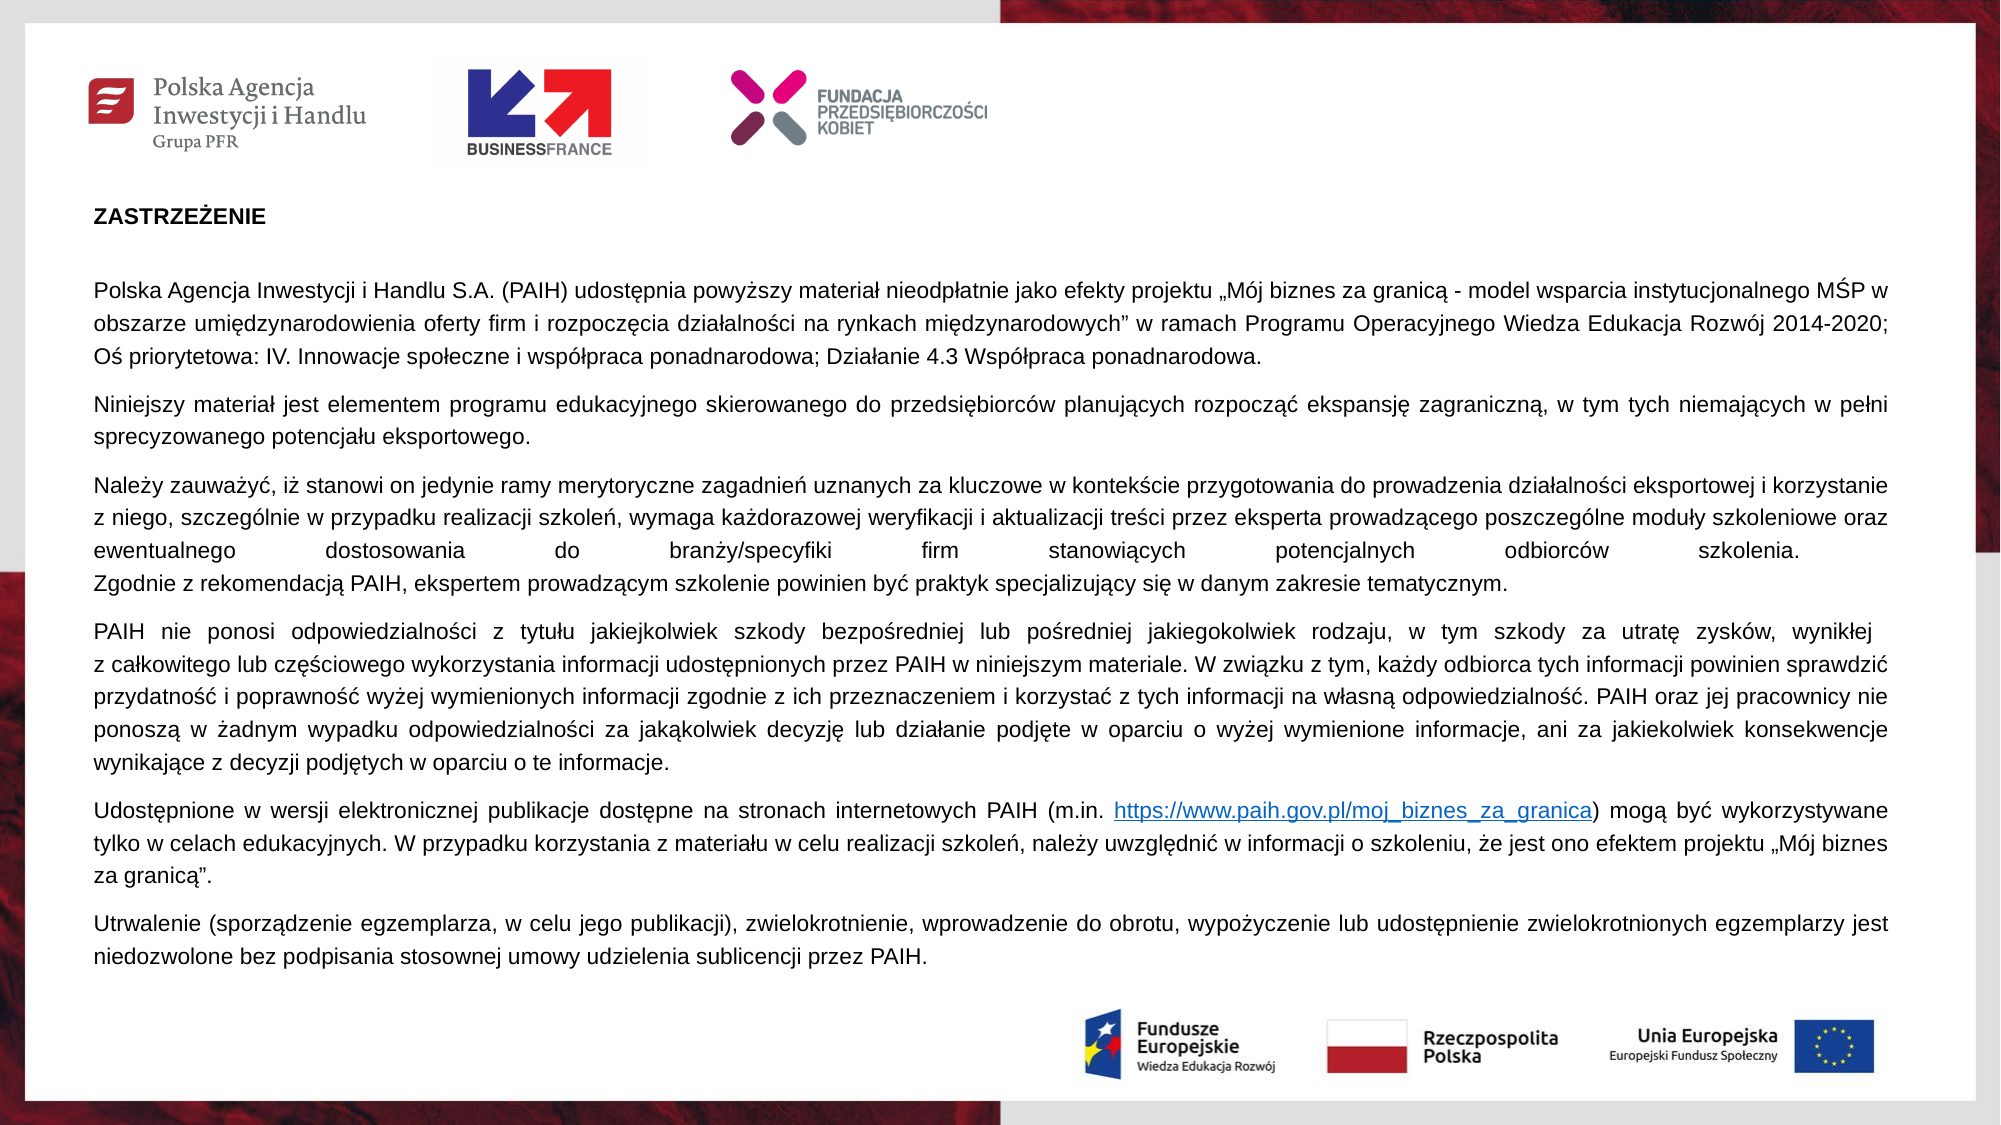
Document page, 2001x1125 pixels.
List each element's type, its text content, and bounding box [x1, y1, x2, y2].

list ZASTRZEŻENIE Polska Agencja Inwestycji i Handlu S.A. (PAIH) udostępnia powyższy materiał nieodpłatnie jako efekty projektu „Mój biznes za granicą - model wsparcia instytucjonalnego MŚP w obszarze umiędzynarodowienia oferty firm i rozpoczęcia działalności na rynkach międzynarodowych” w ramach Programu Operacyjnego Wiedza Edukacja Rozwój 2014-2020; Oś priorytetowa: IV. Innowacje społeczne i współpraca ponadnarodowa; Działanie 4.3 Współpraca ponadnarodowa. Niniejszy materiał jest elementem programu edukacyjnego skierowanego do przedsiębiorców planujących rozpocząć ekspansję zagraniczną, w tym tych niemających w pełni sprecyzowanego potencjału eksportowego. Należy zauważyć, iż stanowi on jedynie ramy merytoryczne zagadnień uznanych za kluczowe w kontekście przygotowania do prowadzenia działalności eksportowej i korzystanie z niego, szczególnie w przypadku realizacji szkoleń, wymaga każdorazowej weryfikacji i aktualizacji treści przez eksperta prowadzącego poszczególne moduły szkoleniowe oraz ewentualnego dostosowania do branży/specyfiki firm stanowiących potencjalnych odbiorców szkolenia. Zgodnie z rekomendacją PAIH, ekspertem prowadzącym szkolenie powinien być praktyk specjalizujący się w danym zakresie tematycznym. PAIH nie ponosi odpowiedzialności z tytułu jakiejkolwiek szkody bezpośredniej lub pośredniej jakiegokolwiek rodzaju, w tym szkody za utratę zysków, wynikłej z całkowitego lub częściowego wykorzystania informacji udostępnionych przez PAIH w niniejszym materiale. W związku z tym, każdy odbiorca tych informacji powinien sprawdzić przydatność i poprawność wyżej wymienionych informacji zgodnie z ich przeznaczeniem i korzystać z tych informacji na własną odpowiedzialność. PAIH oraz jej pracownicy nie ponoszą w żadnym wypadku odpowiedzialności za jakąkolwiek decyzję lub działanie podjęte w oparciu o wyżej wymienione informacje, ani za jakiekolwiek konsekwencje wynikające z decyzji podjętych w oparciu o te informacje. Udostępnione w wersji elektronicznej publikacje dostępne na stronach internetowych PAIH (m.in. https://www.paih.gov.pl/moj_biznes_za_granica) mogą być wykorzystywane tylko w celach edukacyjnych. W przypadku korzystania z materiału w celu realizacji szkoleń, należy uwzględnić w informacji o szkoleniu, że jest ono efektem projektu „Mój biznes za granicą”. Utrwalenie (sporządzenie egzemplarza, w celu jego publikacji), zwielokrotnienie, wprowadzenie do obrotu, wypożyczenie lub udostępnienie zwielokrotnionych egzemplarzy jest niedozwolone bez podpisania stosownej umowy udzielenia sublicencji przez PAIH. [78, 189, 1904, 983]
picture [0, 0, 2001, 1125]
